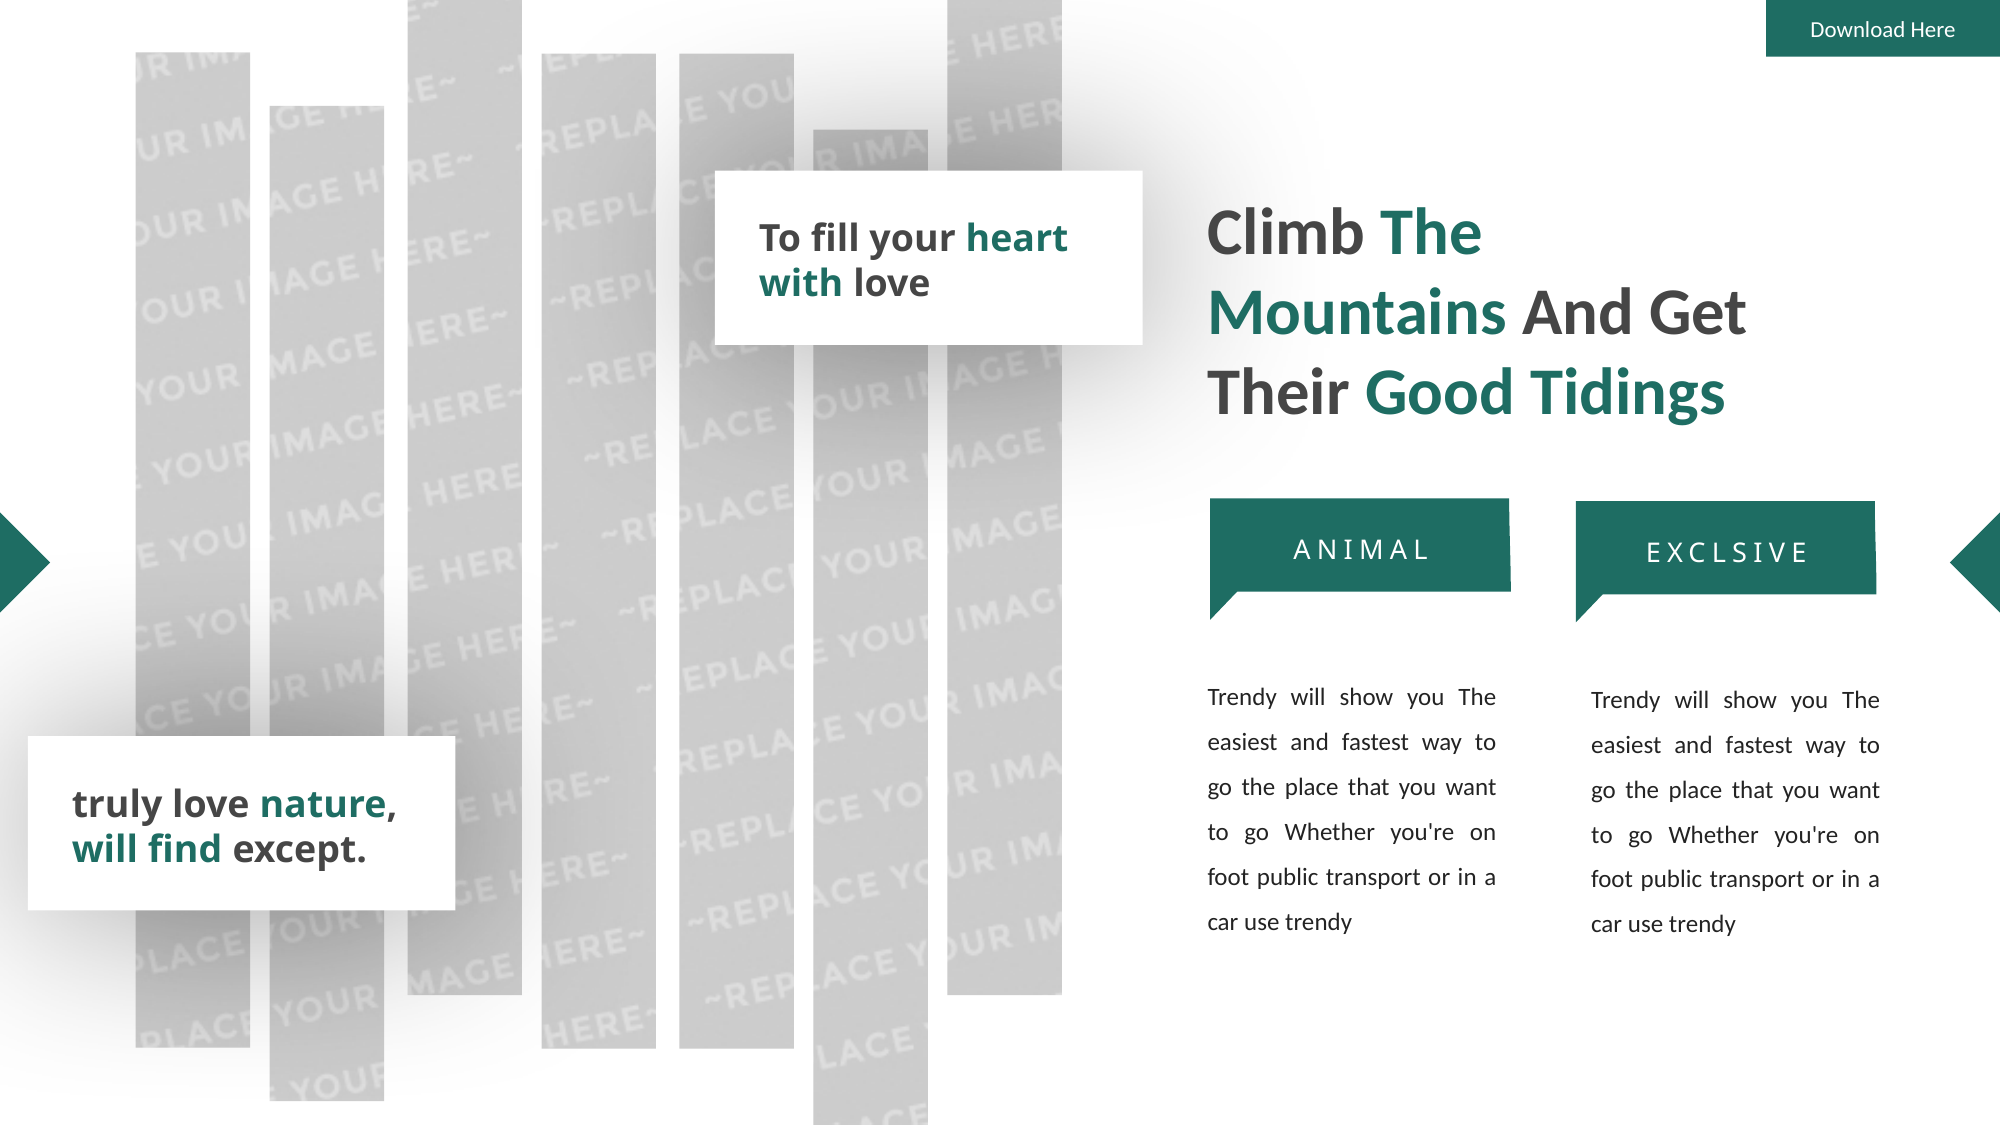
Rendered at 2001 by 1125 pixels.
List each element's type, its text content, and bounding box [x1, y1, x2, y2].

picture [813, 129, 928, 170]
text_box EXCLSIVE [1575, 500, 1878, 624]
text_box [1948, 510, 2000, 615]
picture [407, 0, 522, 996]
text_box Climb The Mountains And Get Their Good Tidings [1192, 180, 1780, 436]
picture [135, 52, 251, 736]
picture [135, 911, 251, 1048]
picture [269, 911, 385, 1102]
picture [541, 53, 656, 1049]
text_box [27, 736, 456, 911]
picture [269, 105, 385, 736]
picture [813, 345, 928, 1125]
text_box Trendy will show you The easiest and fastest way to go the place that you want to go Whether you're on foot public transport or in a car use trendy [1576, 661, 1896, 946]
text_box Download Here [1765, 0, 2000, 58]
picture [947, 345, 1062, 996]
text_box ANIMAL [1209, 497, 1512, 622]
text_box Trendy will show you The easiest and fastest way to go the place that you want to go Whether you're on foot public transport or in a car use trendy [1192, 658, 1512, 943]
picture [679, 53, 794, 1049]
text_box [714, 170, 1143, 345]
picture [947, 0, 1062, 170]
text_box [0, 510, 52, 615]
